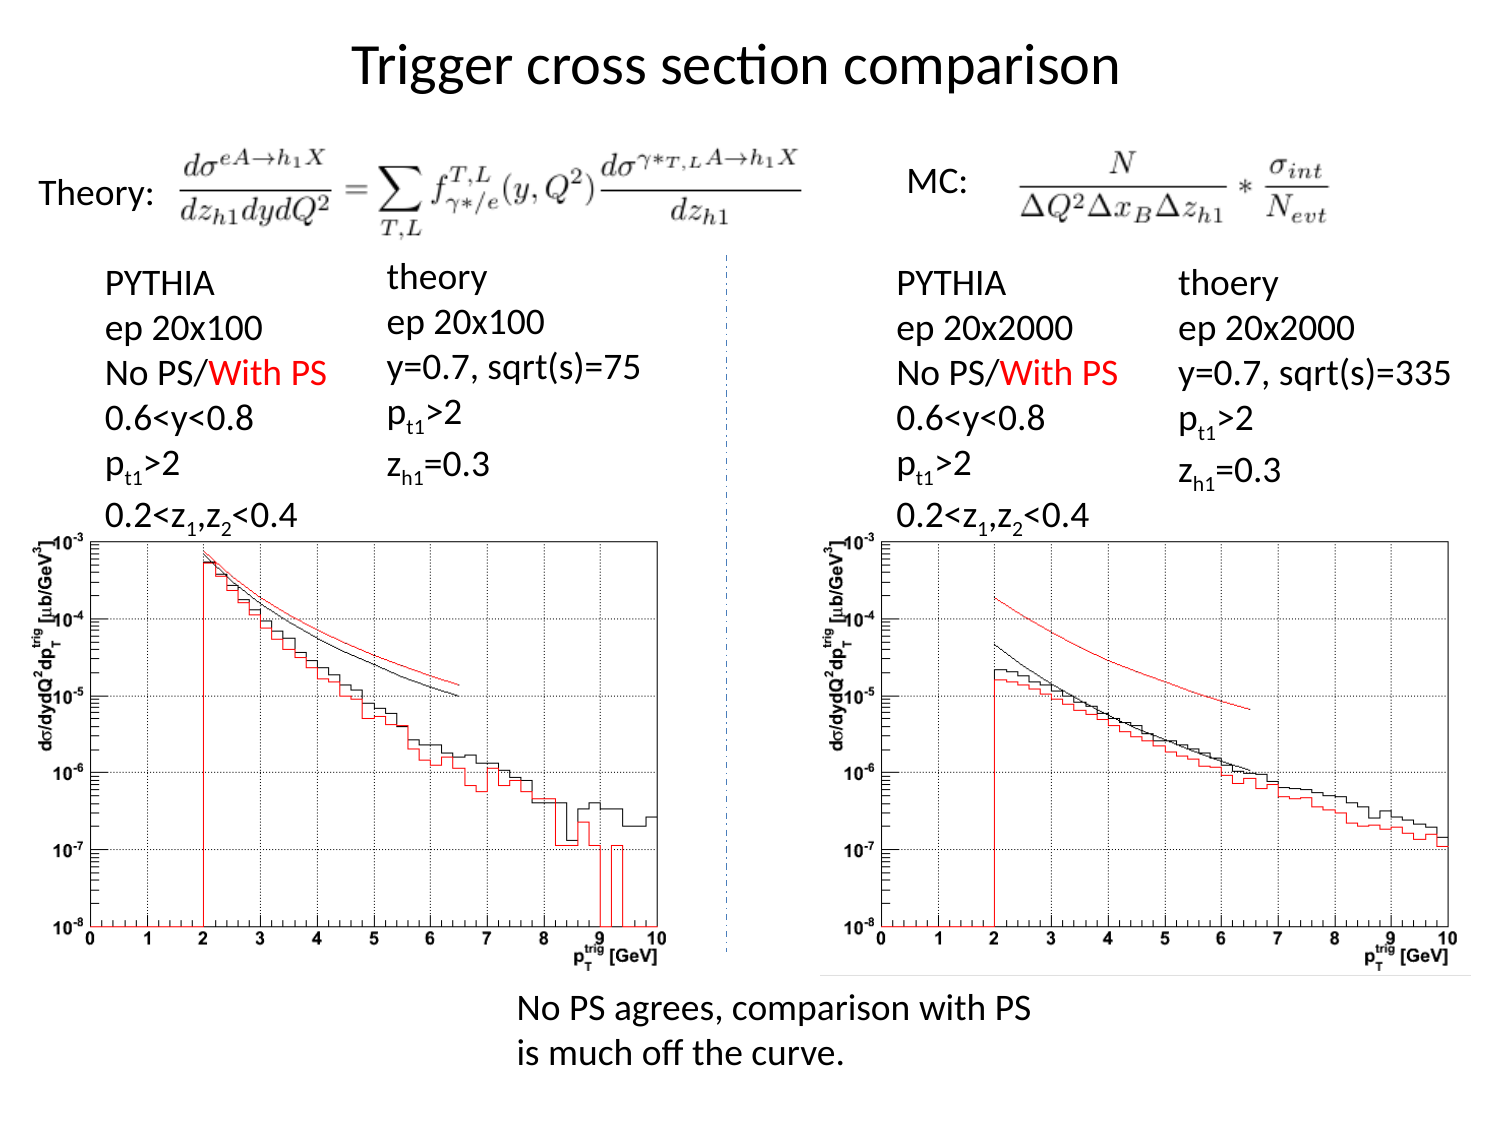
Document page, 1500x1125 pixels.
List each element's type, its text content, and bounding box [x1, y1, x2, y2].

text_box PYTHIA ep 20x2000 No PS/With PS 0.6<y<0.8 pt1>2 0.2<z1,z2<0.4 [881, 251, 1134, 525]
text_box Trigger cross section comparison [336, 19, 1164, 104]
text_box theory ep 20x100 y=0.7, sqrt(s)=75 pt1>2 zh1=0.3 [371, 252, 680, 542]
text_box No PS agrees, comparison with PS is much off the curve. [501, 975, 1069, 1081]
picture [820, 526, 1472, 977]
text_box PYTHIA ep 20x100 No PS/With PS 0.6<y<0.8 pt1>2 0.2<z1,z2<0.4 [90, 251, 343, 525]
text_box MC: [891, 148, 1004, 209]
text_box Theory: [23, 160, 142, 221]
text_box thoery ep 20x2000 y=0.7, sqrt(s)=335 pt1>2 zh1=0.3 [1163, 251, 1471, 526]
picture [147, 113, 836, 246]
picture [1009, 136, 1352, 234]
picture [29, 526, 673, 974]
